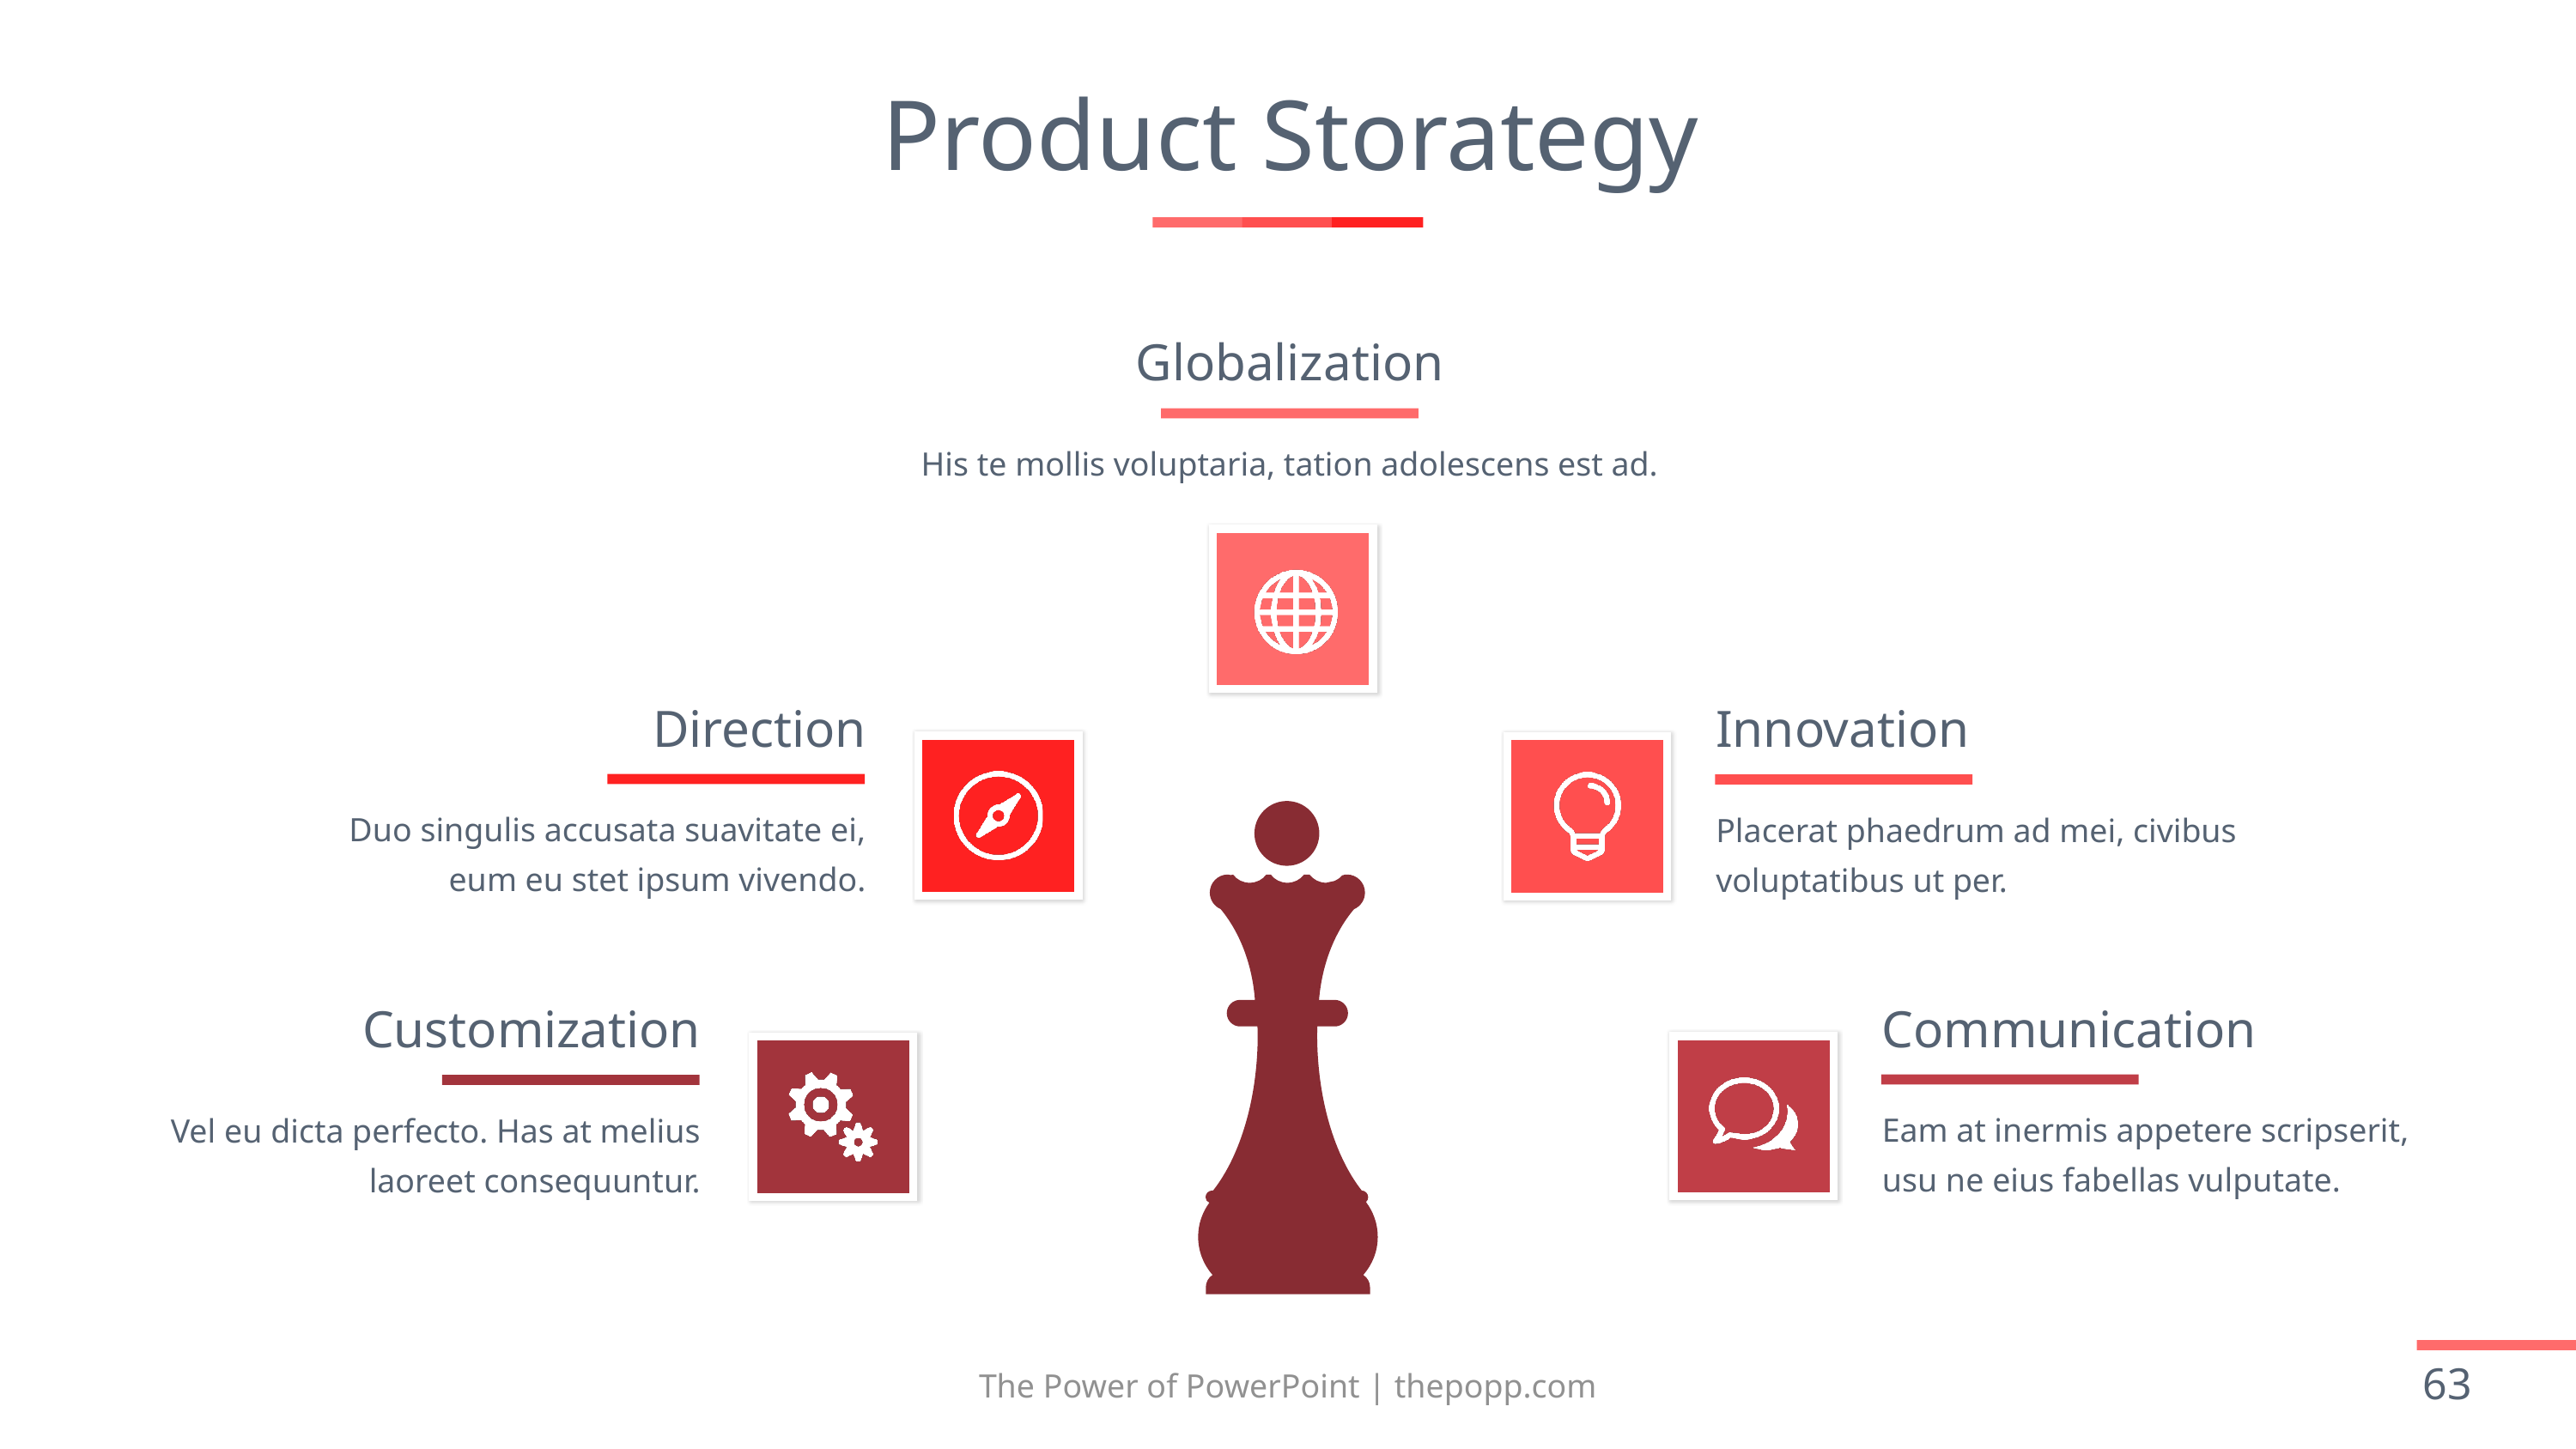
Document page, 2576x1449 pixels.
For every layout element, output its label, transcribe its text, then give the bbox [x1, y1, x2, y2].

list Customization [114, 975, 714, 1081]
list Innovation [1703, 675, 2302, 780]
slide_number 63 [2409, 1351, 2576, 1421]
list His te mollis voluptaria, tation adolescens est ad. [867, 425, 1713, 509]
picture [1542, 772, 1632, 861]
picture [788, 1072, 878, 1161]
list Placerat phaedrum ad mei, civibus voluptatibus ut per. [1703, 791, 2302, 947]
list Communication [1868, 974, 2469, 1080]
picture [953, 771, 1043, 860]
list Globalization [867, 308, 1713, 414]
picture [1249, 564, 1338, 654]
list Duo singulis accusata suavitate ei, eum eu stet ipsum vivendo. [280, 791, 879, 946]
list Eam at inermis appetere scripserit, usu ne eius fabellas vulputate. [1868, 1091, 2469, 1246]
picture [1709, 1071, 1798, 1161]
list Vel eu dicta perfecto. Has at melius laoreet consequuntur. [114, 1092, 714, 1247]
list Direction [280, 674, 879, 779]
footer The Power of PowerPoint | thepopp.com [853, 1349, 1723, 1427]
title Product Storategy [69, 49, 2512, 230]
